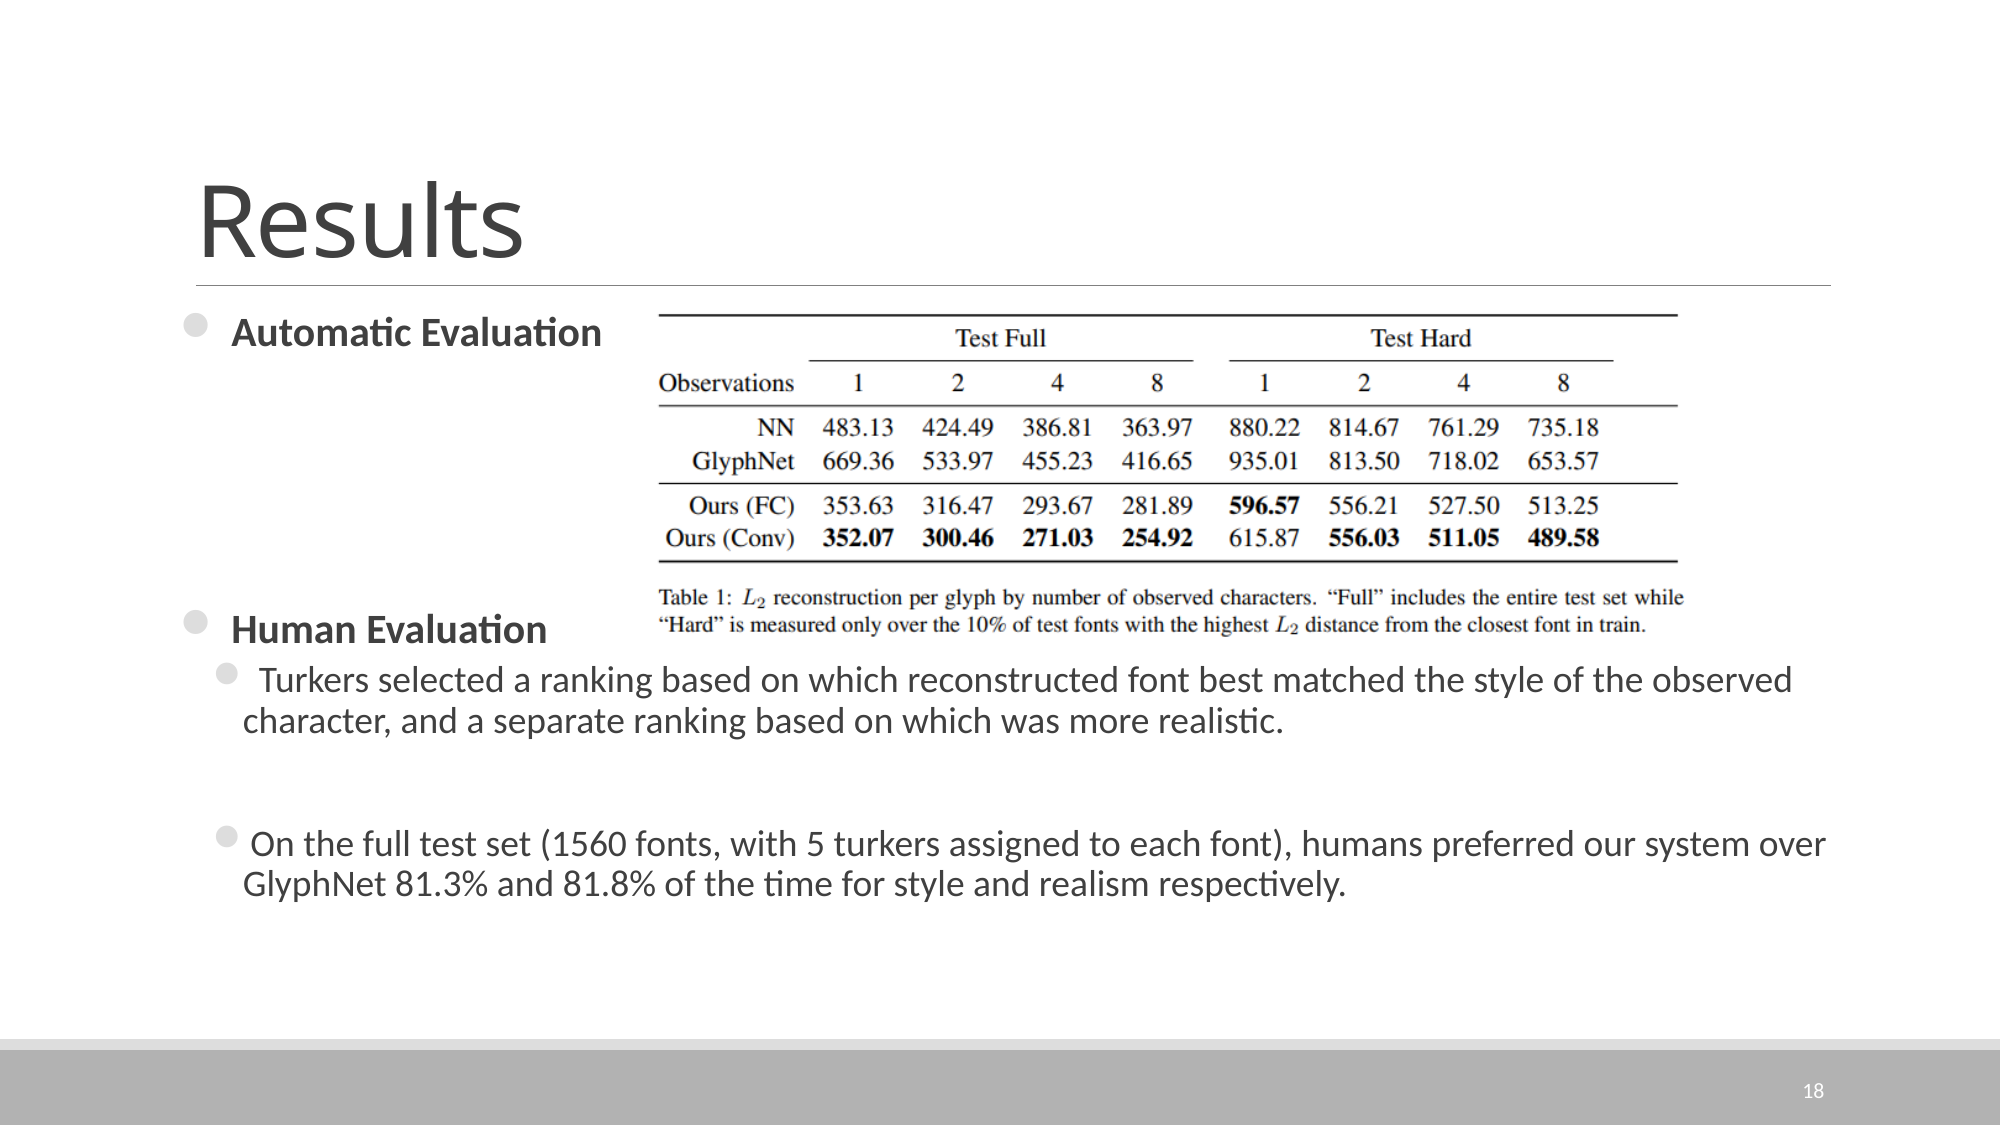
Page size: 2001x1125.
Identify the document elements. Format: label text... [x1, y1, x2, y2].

list Automatic Evaluation Human Evaluation Turkers selected a ranking based on which reconstructed font best matched the style of the observed character, and a separate ranking based on which was more realistic. On the full test set (1560 fonts, with 5 turkers assigned to each font), humans preferred our system over GlyphNet 81.3% and 81.8% of the time for style and realism respectively. [180, 302, 1830, 963]
picture [648, 302, 1689, 643]
slide_number 18 [1624, 1059, 1840, 1120]
title Results [180, 47, 1830, 285]
